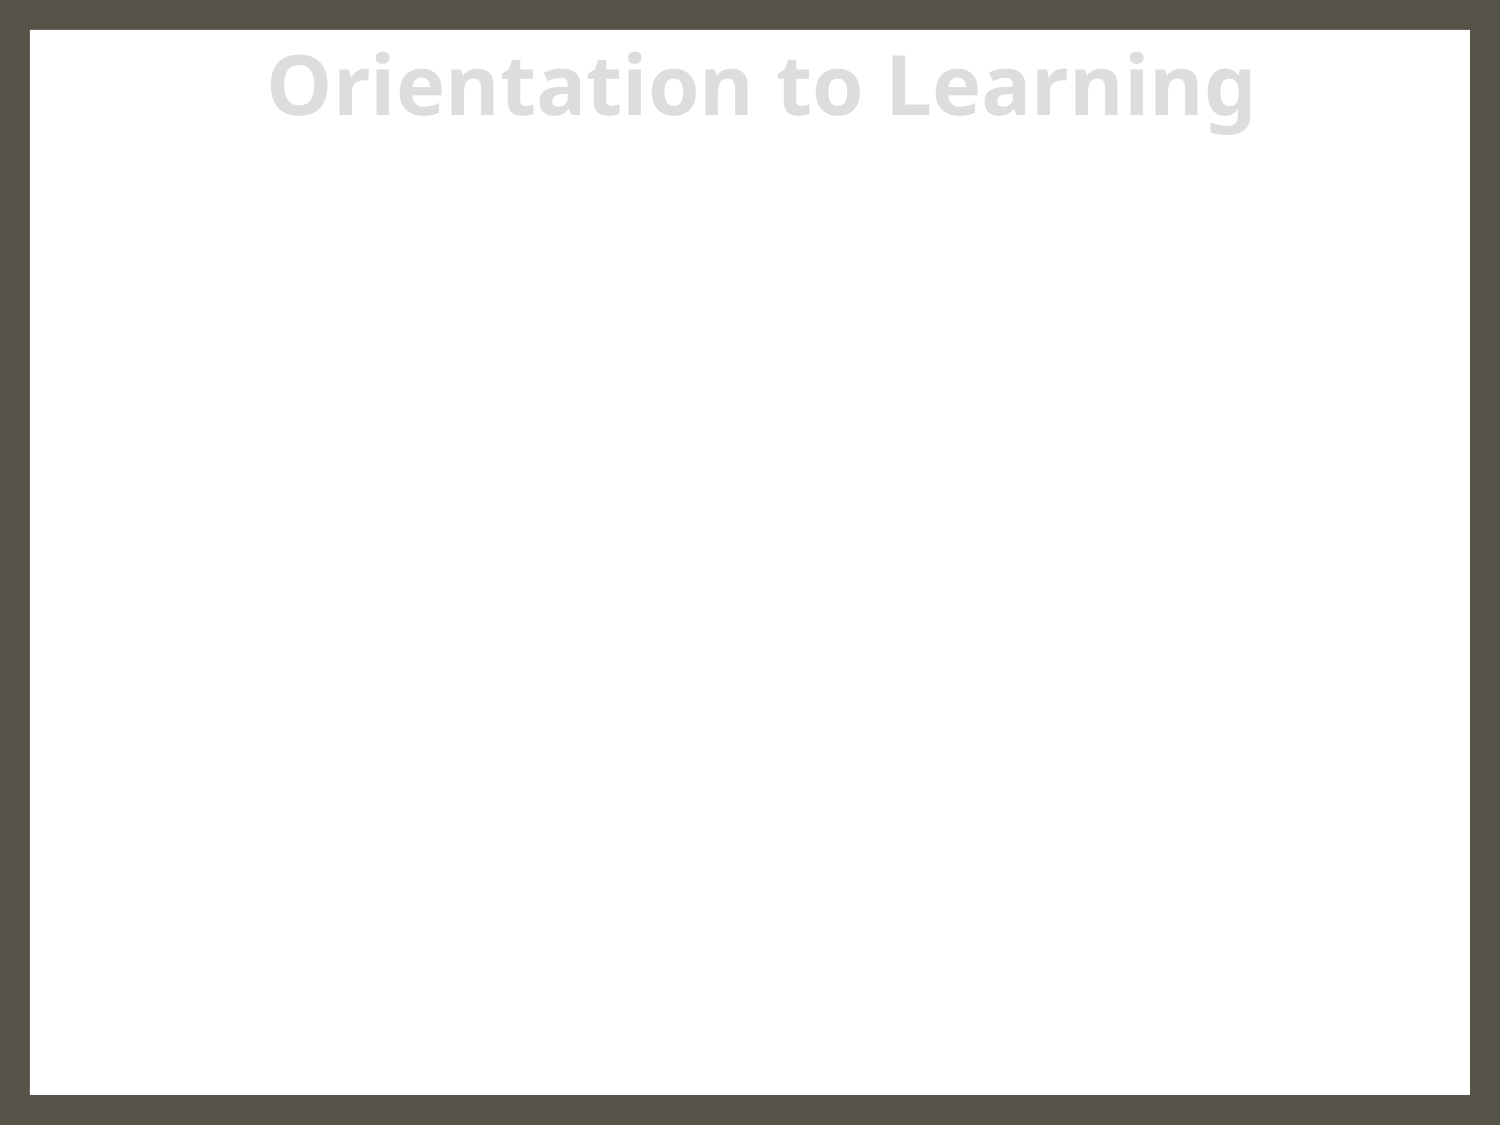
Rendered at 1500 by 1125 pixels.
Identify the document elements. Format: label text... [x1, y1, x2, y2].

text_box Orientation to Learning [Adult] learners see education as a process of developing increased competence to achieve their full potential in life. They want to be able to apply whatever knowledge and skill they gain today to living more effectively tomorrow. Accordingly, learning experiences should be organized around competency-development categories. [75, 24, 1450, 940]
